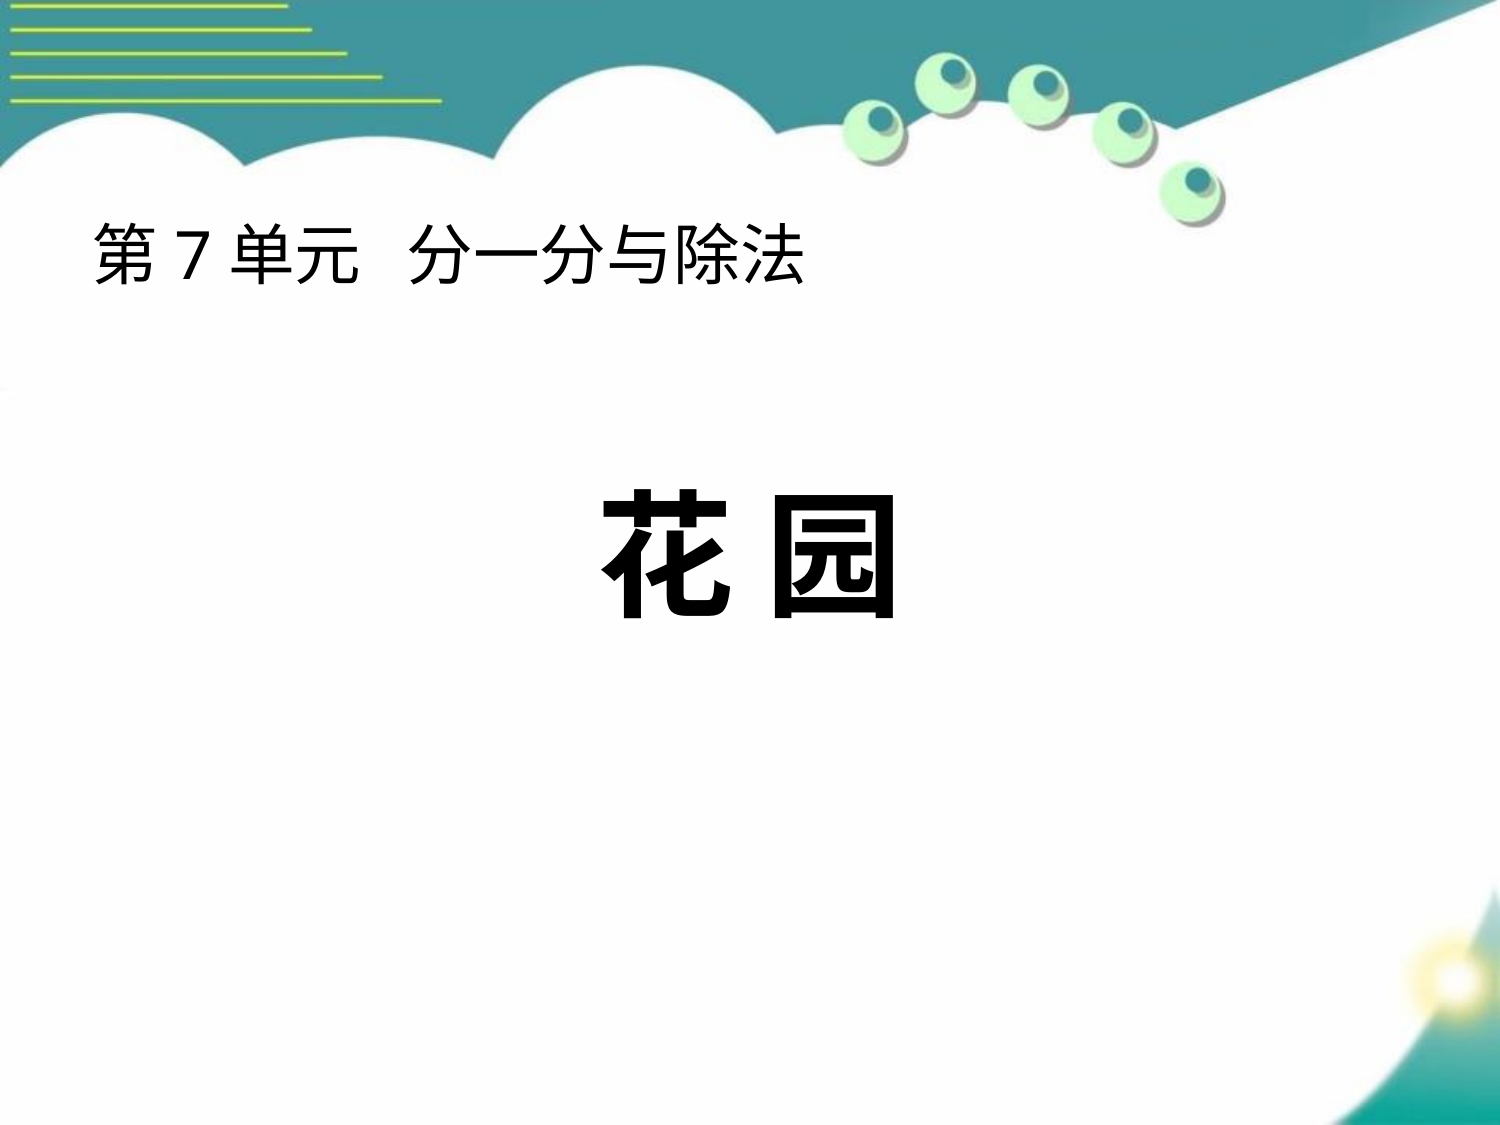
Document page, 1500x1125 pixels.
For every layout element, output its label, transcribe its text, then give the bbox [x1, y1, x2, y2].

text_box 花 园 [0, 461, 1500, 642]
picture [0, 642, 1500, 1125]
picture [0, 0, 1500, 461]
text_box 第7单元 分一分与除法 [76, 205, 1142, 301]
